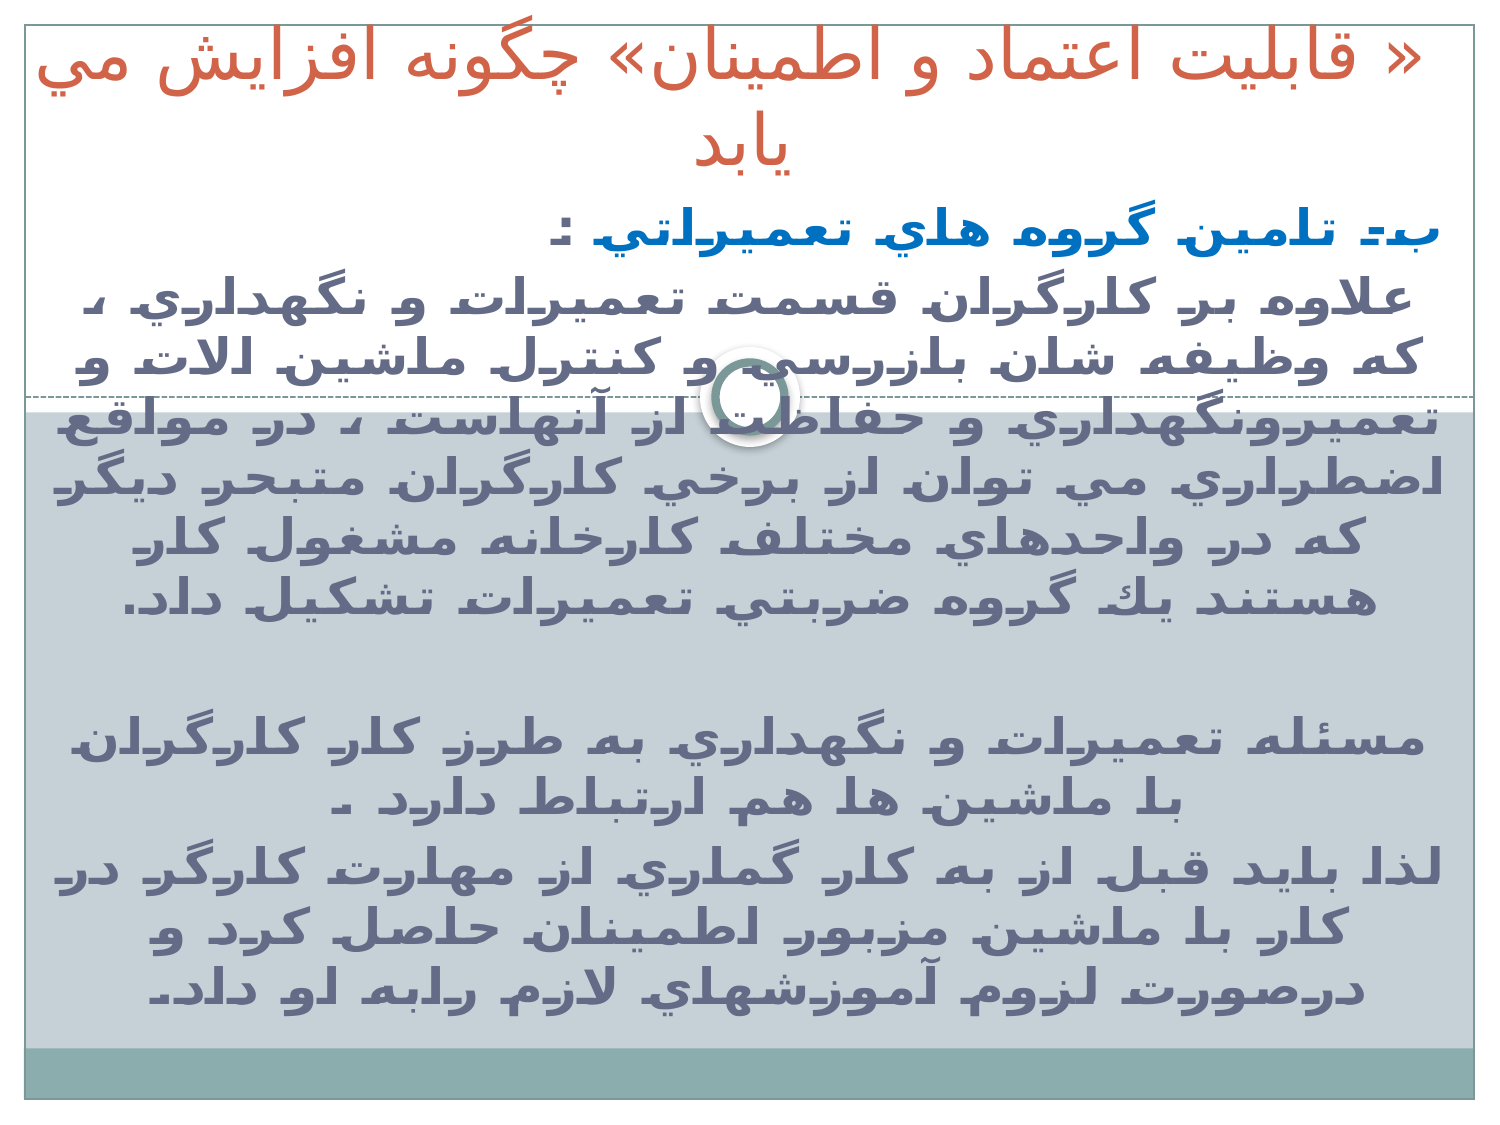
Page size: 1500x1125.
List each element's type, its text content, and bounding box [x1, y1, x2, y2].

subtitle ب- تامين گروه هاي تعميراتي : علاوه بر كارگران قسمت تعميرات و نگهداري ، كه وظيفه شان بازرسي و كنترل ماشين الات و تعميرونگهداري و حفاظت از آنهاست ، در مواقع اضطراري مي توان از برخي كارگران متبحر ديگر كه در واحدهاي مختلف كارخانه مشغول كار هستند يك گروه ضربتي تعميرات تشكيل داد. مسئله تعميرات و نگهداري به طرز كار كارگران با ماشين ها هم ارتباط دارد . لذا بايد قبل از به كار گماري از مهارت كارگر در كار با ماشين مزبور اطمينان حاصل كرد و درصورت لزوم آموزشهاي لازم رابه او داد. [37, 188, 1463, 1100]
title « قابليت اعتماد و اطمينان» چگونه افزايش مي يابد [0, 0, 1463, 188]
